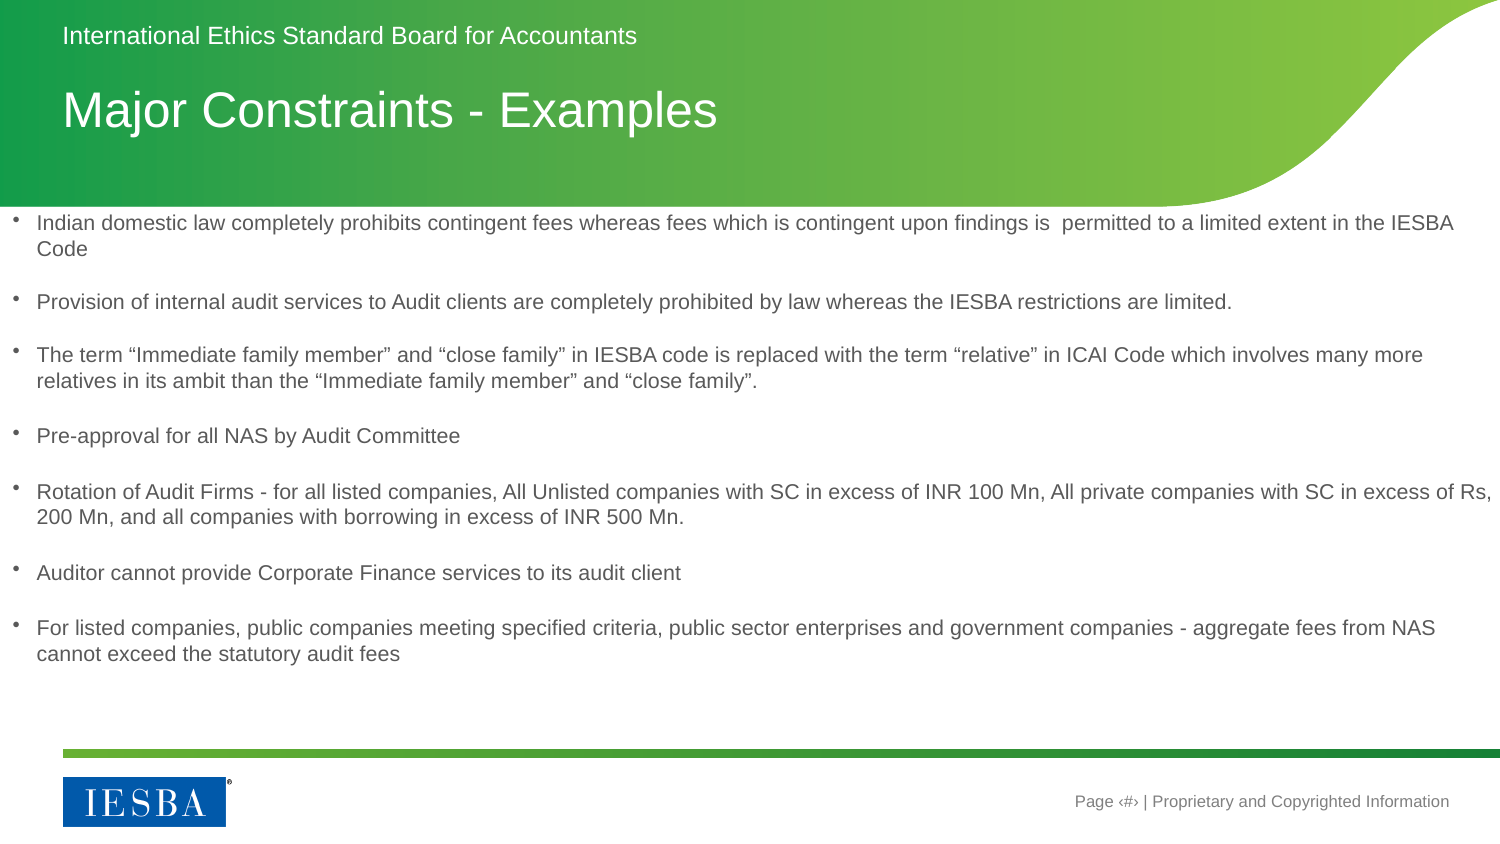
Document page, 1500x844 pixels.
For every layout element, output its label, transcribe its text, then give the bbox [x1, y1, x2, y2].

list Indian domestic law completely prohibits contingent fees whereas fees which is contingent upon findings is permitted to a limited extent in the IESBA Code Provision of internal audit services to Audit clients are completely prohibited by law whereas the IESBA restrictions are limited. The term “Immediate family member” and “close family” in IESBA code is replaced with the term “relative” in ICAI Code which involves many more relatives in its ambit than the “Immediate family member” and “close family”. Pre-approval for all NAS by Audit Committee Rotation of Audit Firms - for all listed companies, All Unlisted companies with SC in excess of INR 100 Mn, All private companies with SC in excess of Rs, 200 Mn, and all companies with borrowing in excess of INR 500 Mn. Auditor cannot provide Corporate Finance services to its audit client For listed companies, public companies meeting specified criteria, public sector enterprises and government companies - aggregate fees from NAS cannot exceed the statutory audit fees [11, 208, 1500, 748]
title Major Constraints - Examples [61, 74, 1301, 142]
picture [0, 0, 1500, 207]
picture [63, 777, 232, 827]
text_box International Ethics Standard Board for Accountants [62, 19, 913, 50]
